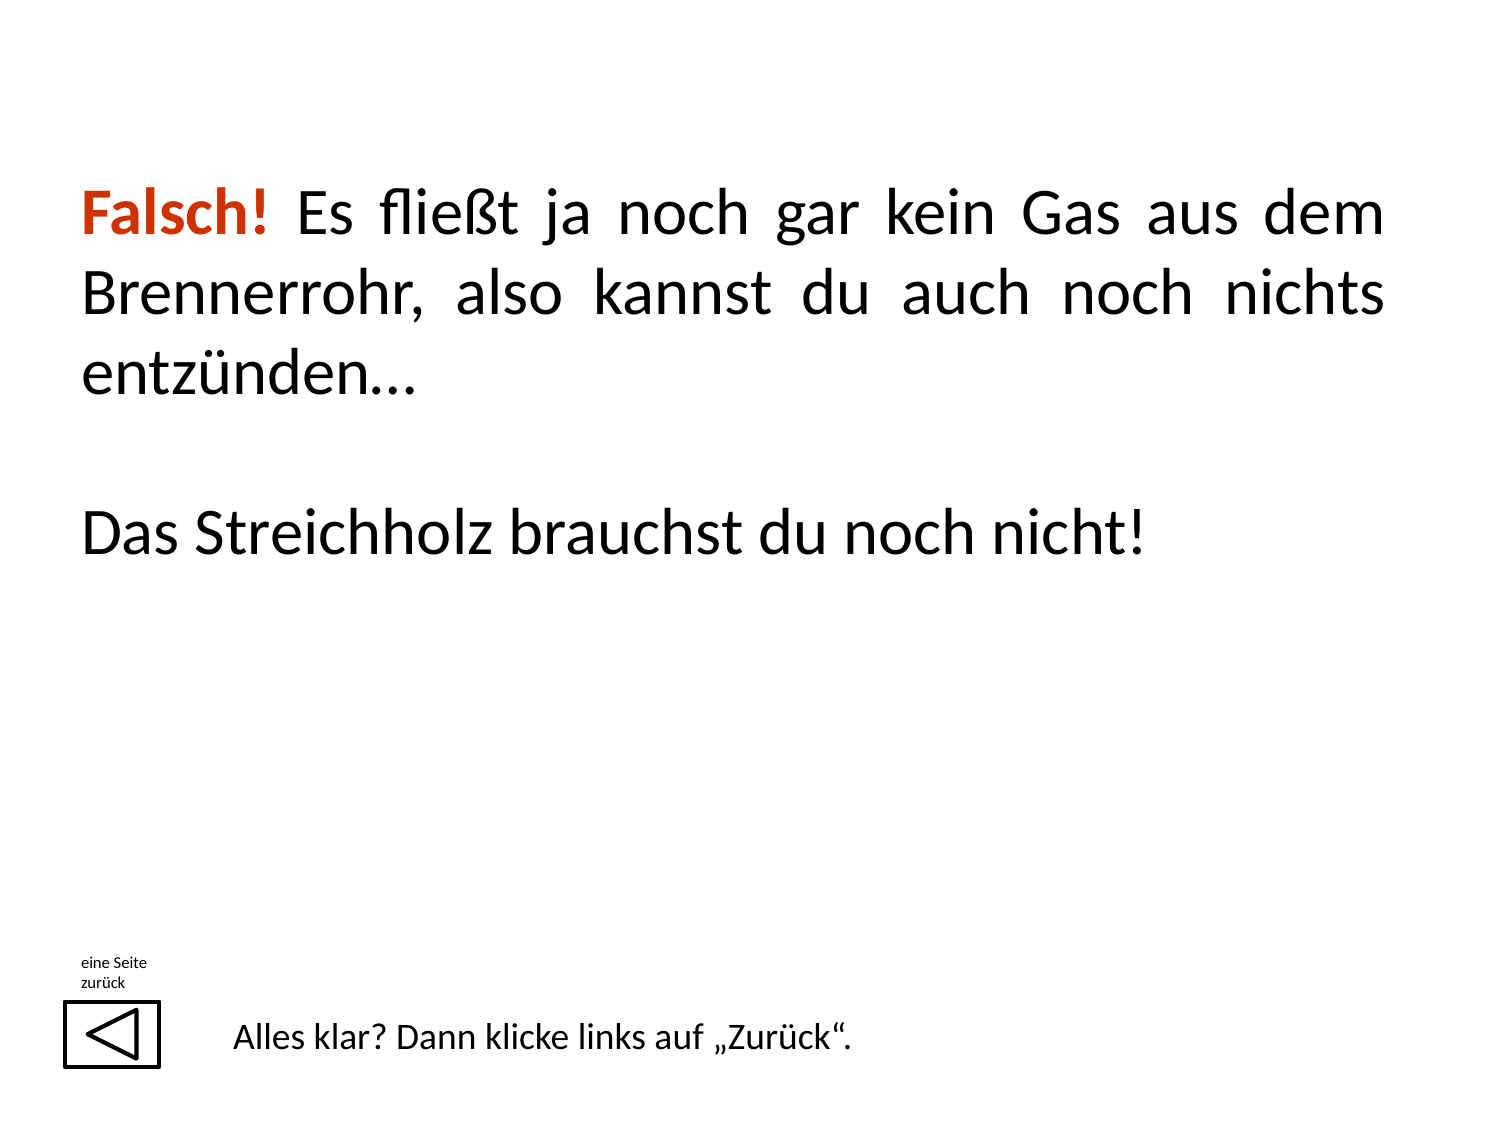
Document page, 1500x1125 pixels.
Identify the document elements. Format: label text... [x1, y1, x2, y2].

text_box Falsch! Es fließt ja noch gar kein Gas aus dem Brennerrohr, also kannst du auch noch nichts entzünden… Das Streichholz brauchst du noch nicht! [66, 160, 1402, 701]
text_box eine Seite zurück [66, 945, 183, 1000]
text_box [63, 1000, 161, 1069]
text_box Alles klar? Dann klicke links auf „Zurück“. [218, 1004, 1282, 1065]
